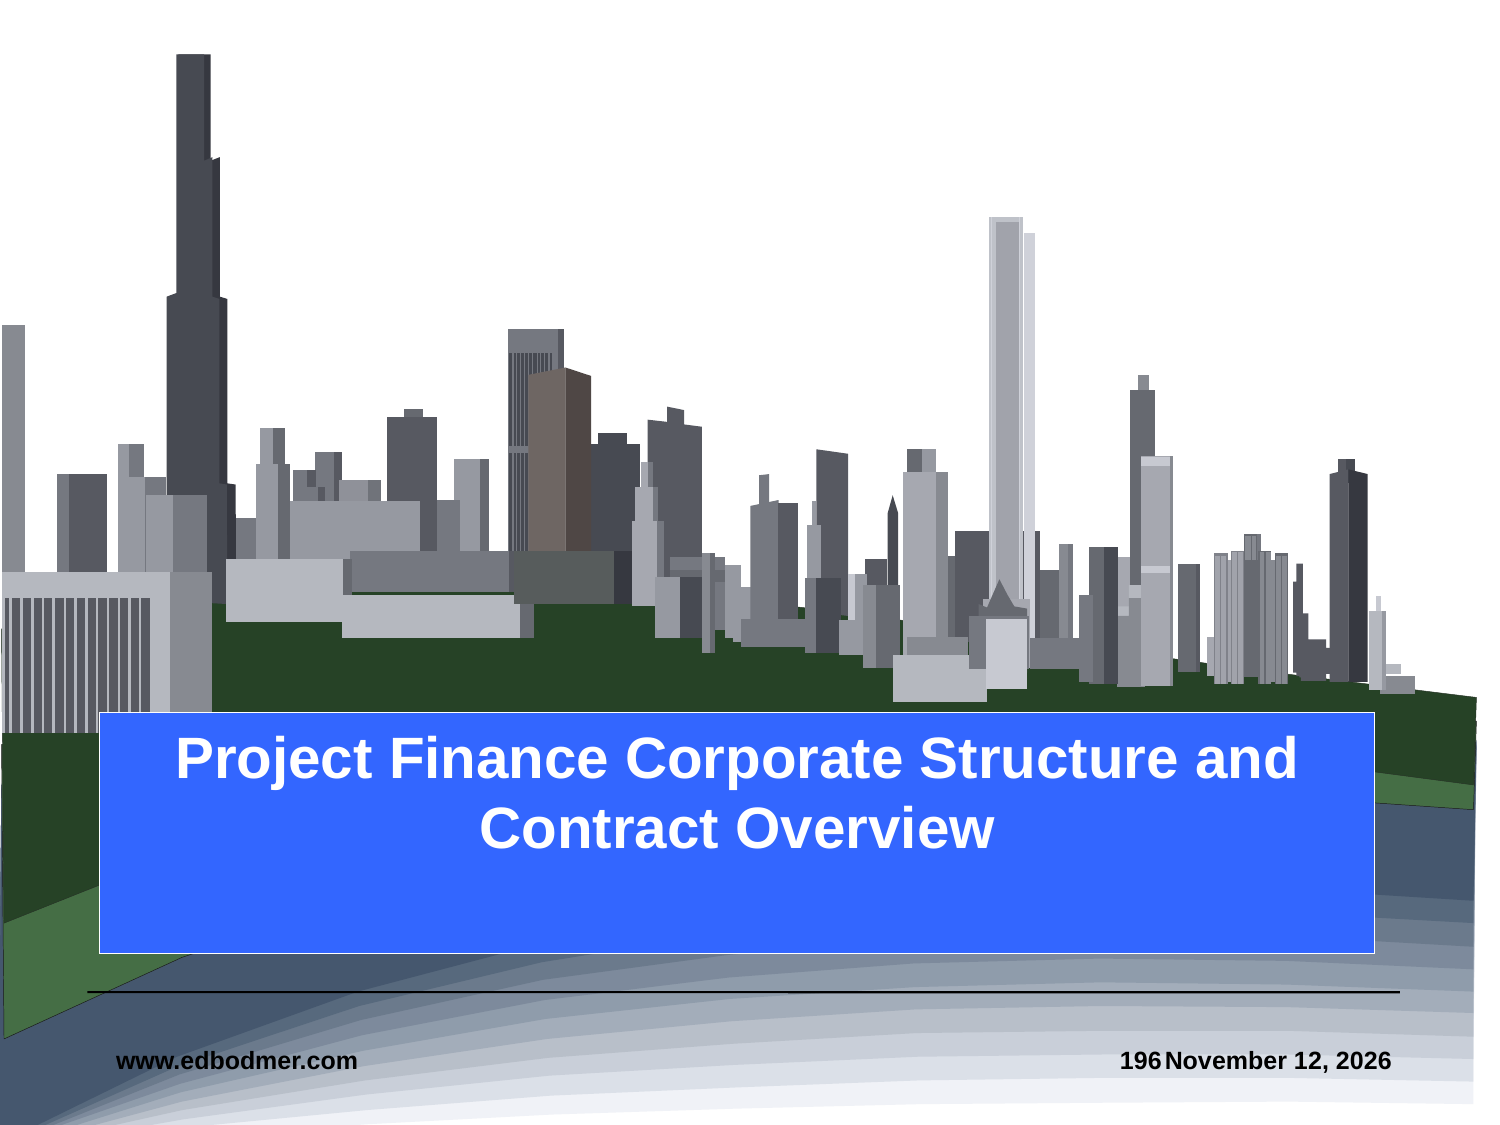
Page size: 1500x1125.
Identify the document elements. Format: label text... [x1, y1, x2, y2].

title Project Finance Corporate Structure and Contract Overview [99, 712, 1375, 954]
